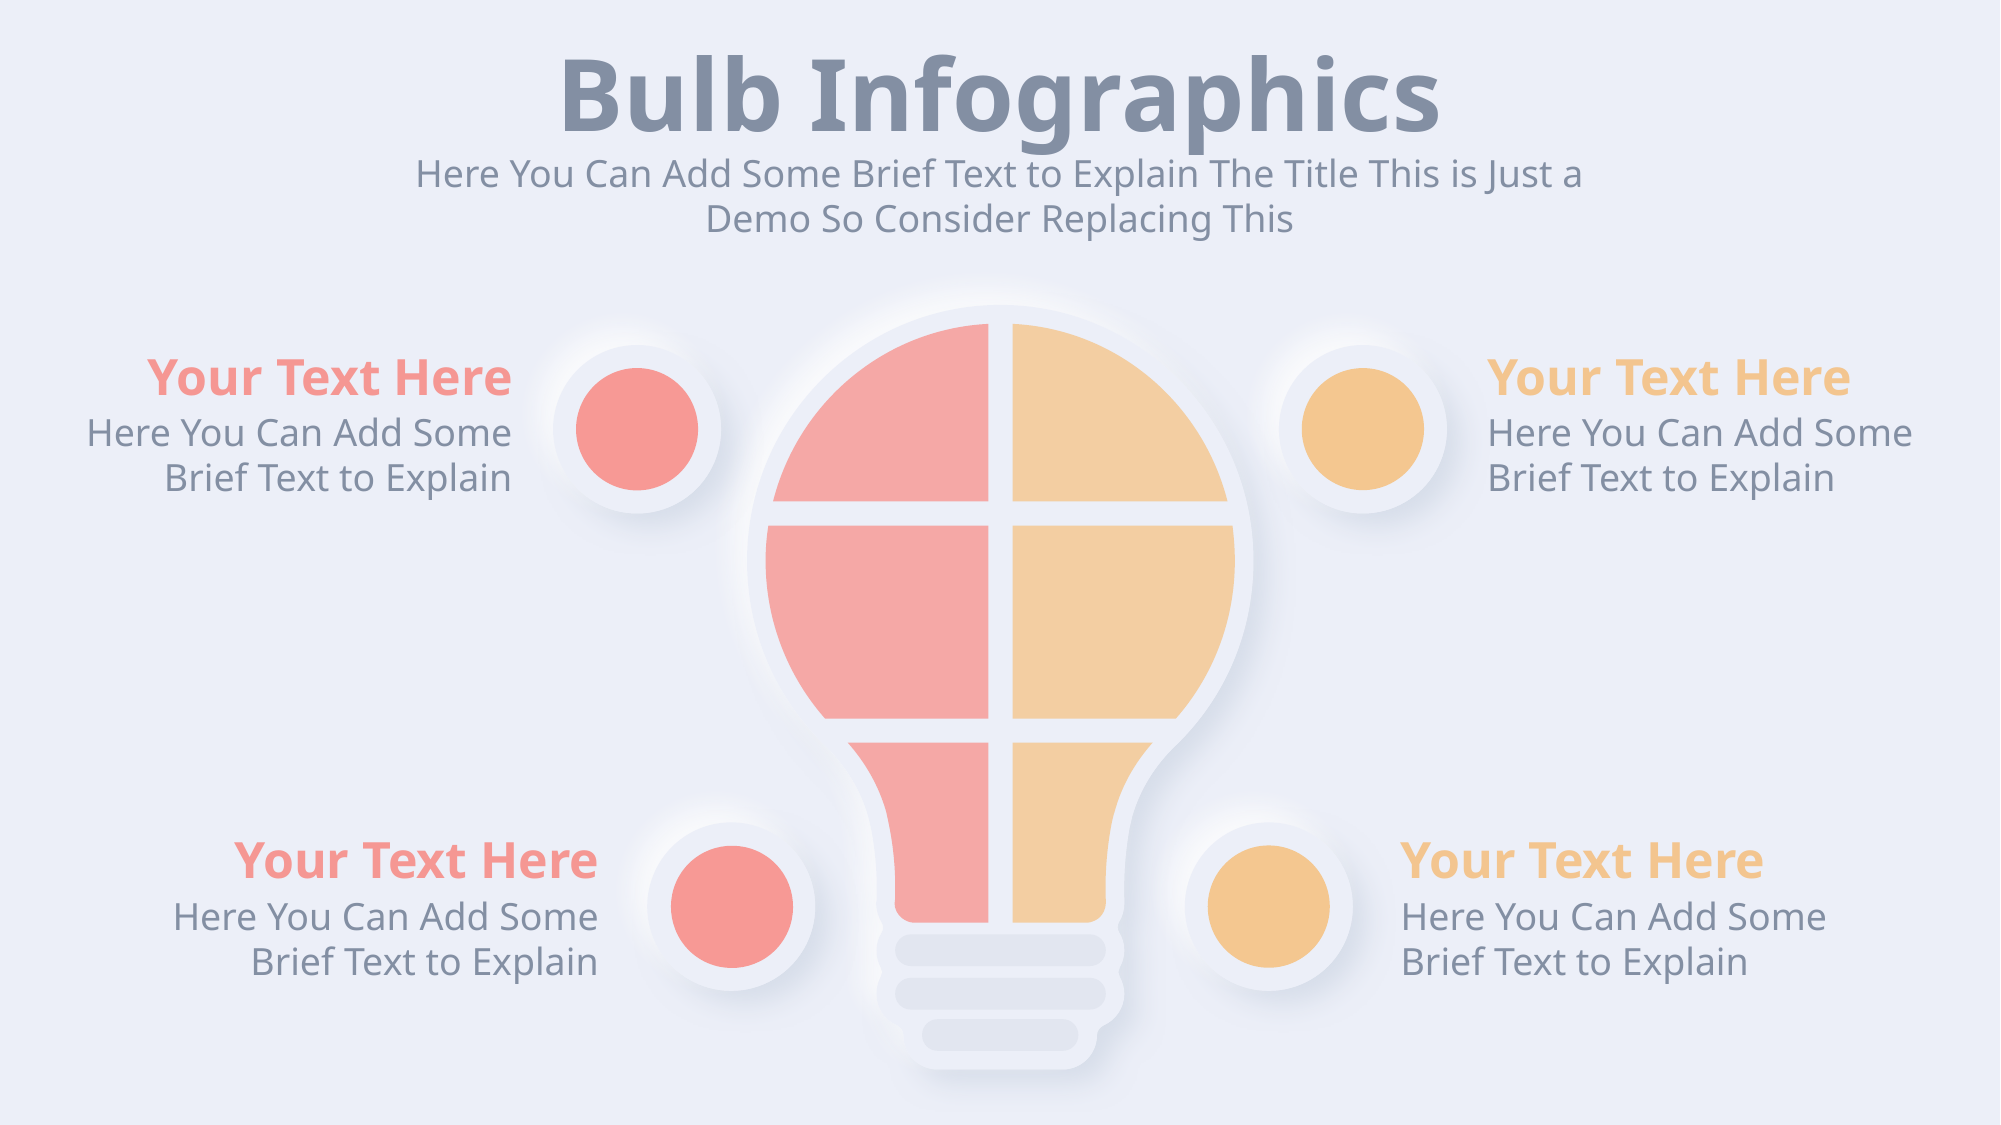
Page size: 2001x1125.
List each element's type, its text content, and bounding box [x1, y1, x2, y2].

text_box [746, 304, 1254, 1070]
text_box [1385, 820, 1924, 992]
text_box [1184, 822, 1353, 991]
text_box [1472, 337, 2000, 508]
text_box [553, 344, 722, 514]
text_box Here You Can Add Some Brief Text to Explain The Title This is Just a Demo So Consider Replacing This [345, 142, 1655, 248]
text_box Bulb Infographics [416, 23, 1584, 142]
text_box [1278, 344, 1447, 514]
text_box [647, 822, 816, 991]
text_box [0, 337, 528, 508]
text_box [76, 820, 614, 992]
